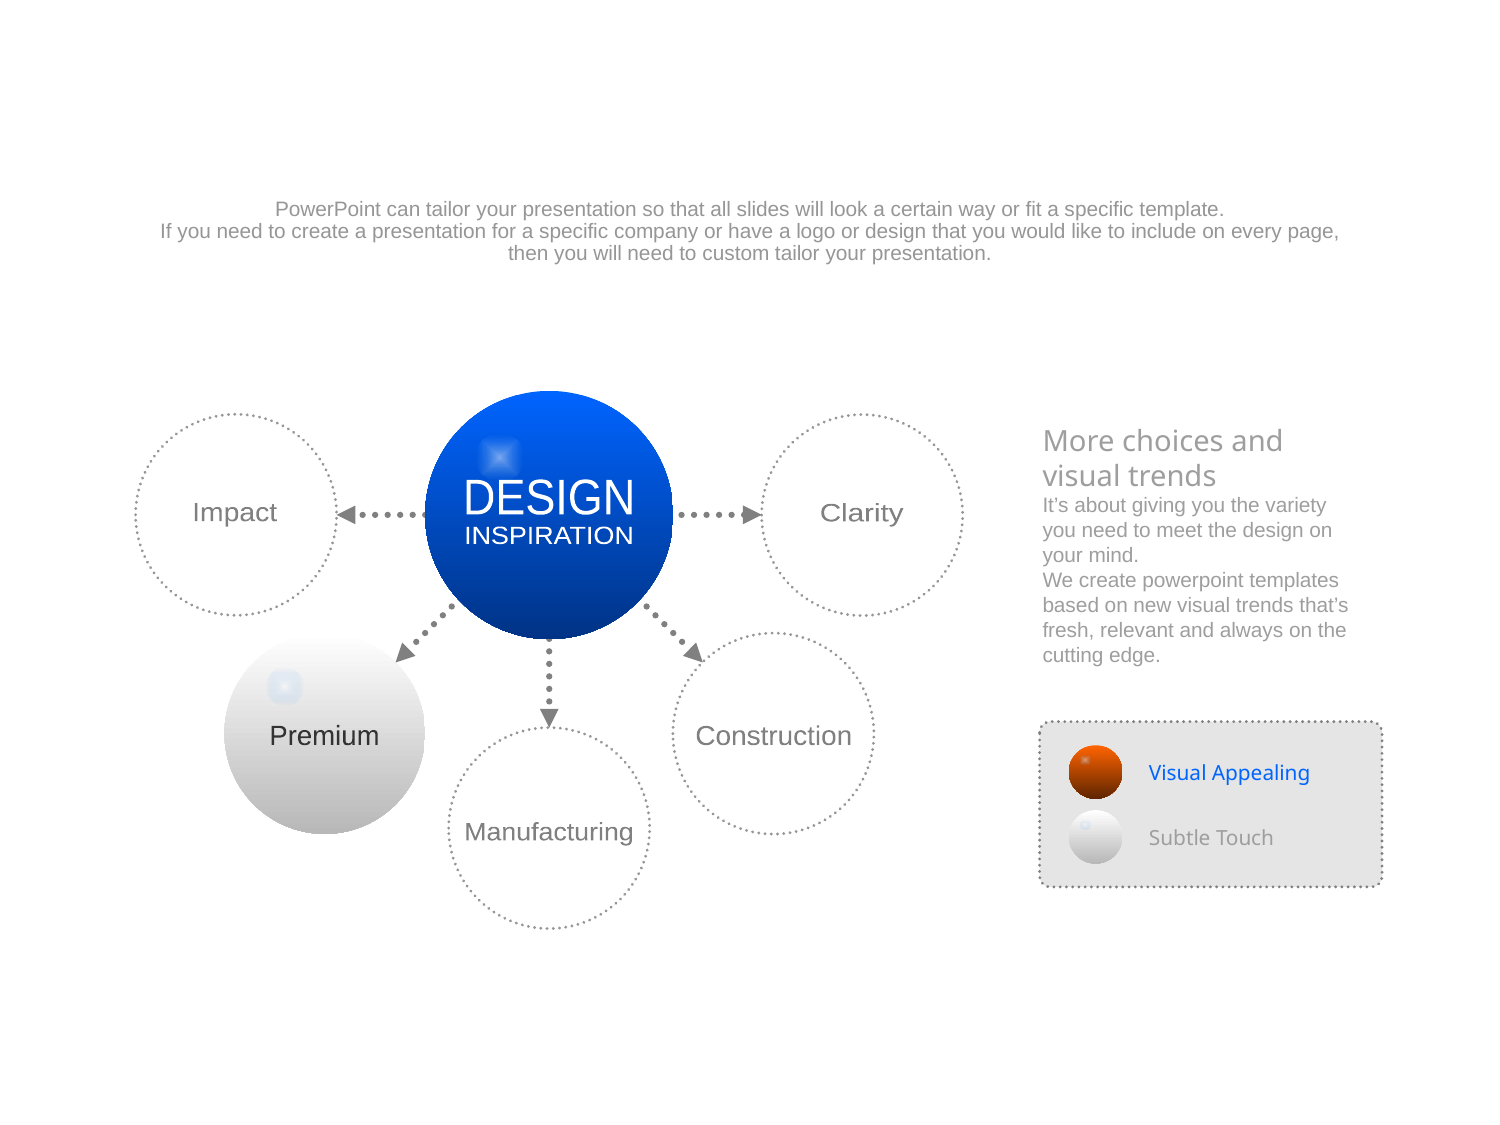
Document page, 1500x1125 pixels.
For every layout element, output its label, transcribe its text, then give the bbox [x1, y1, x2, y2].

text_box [1068, 809, 1123, 864]
text_box [749, 508, 762, 522]
text_box Manufacturing [619, 826, 633, 846]
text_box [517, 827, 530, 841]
text_box [448, 727, 650, 929]
text_box Impact [201, 507, 222, 522]
text_box Impact [240, 507, 269, 522]
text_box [224, 632, 426, 835]
text_box [1039, 721, 1383, 887]
text_box [135, 414, 337, 616]
text_box More choices and visual trends It’s about giving you the variety you need to meet the design on your mind. We create powerpoint templates based on new visual trends that’s fresh, relevant and always on the cutting edge. [1027, 414, 1377, 675]
text_box PowerPoint can tailor your presentation so that all slides will look a certain way or fit a specific template. If you need to create a presentation for a specific company or have a logo or design that you would like to include on every page, then you will need to custom tailor your presentation. [0, 190, 1500, 273]
text_box Clarity [848, 507, 865, 522]
text_box [336, 508, 350, 522]
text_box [424, 390, 674, 640]
text_box [543, 715, 556, 728]
text_box [689, 649, 703, 663]
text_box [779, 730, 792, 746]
text_box [672, 633, 874, 835]
text_box [761, 414, 963, 616]
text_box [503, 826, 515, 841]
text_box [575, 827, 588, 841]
text_box Visual Appealing [1134, 752, 1359, 793]
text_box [1068, 745, 1123, 799]
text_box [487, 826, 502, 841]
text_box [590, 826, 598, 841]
text_box Subtle Touch [1134, 817, 1359, 858]
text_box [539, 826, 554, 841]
text_box Impact [225, 507, 239, 527]
